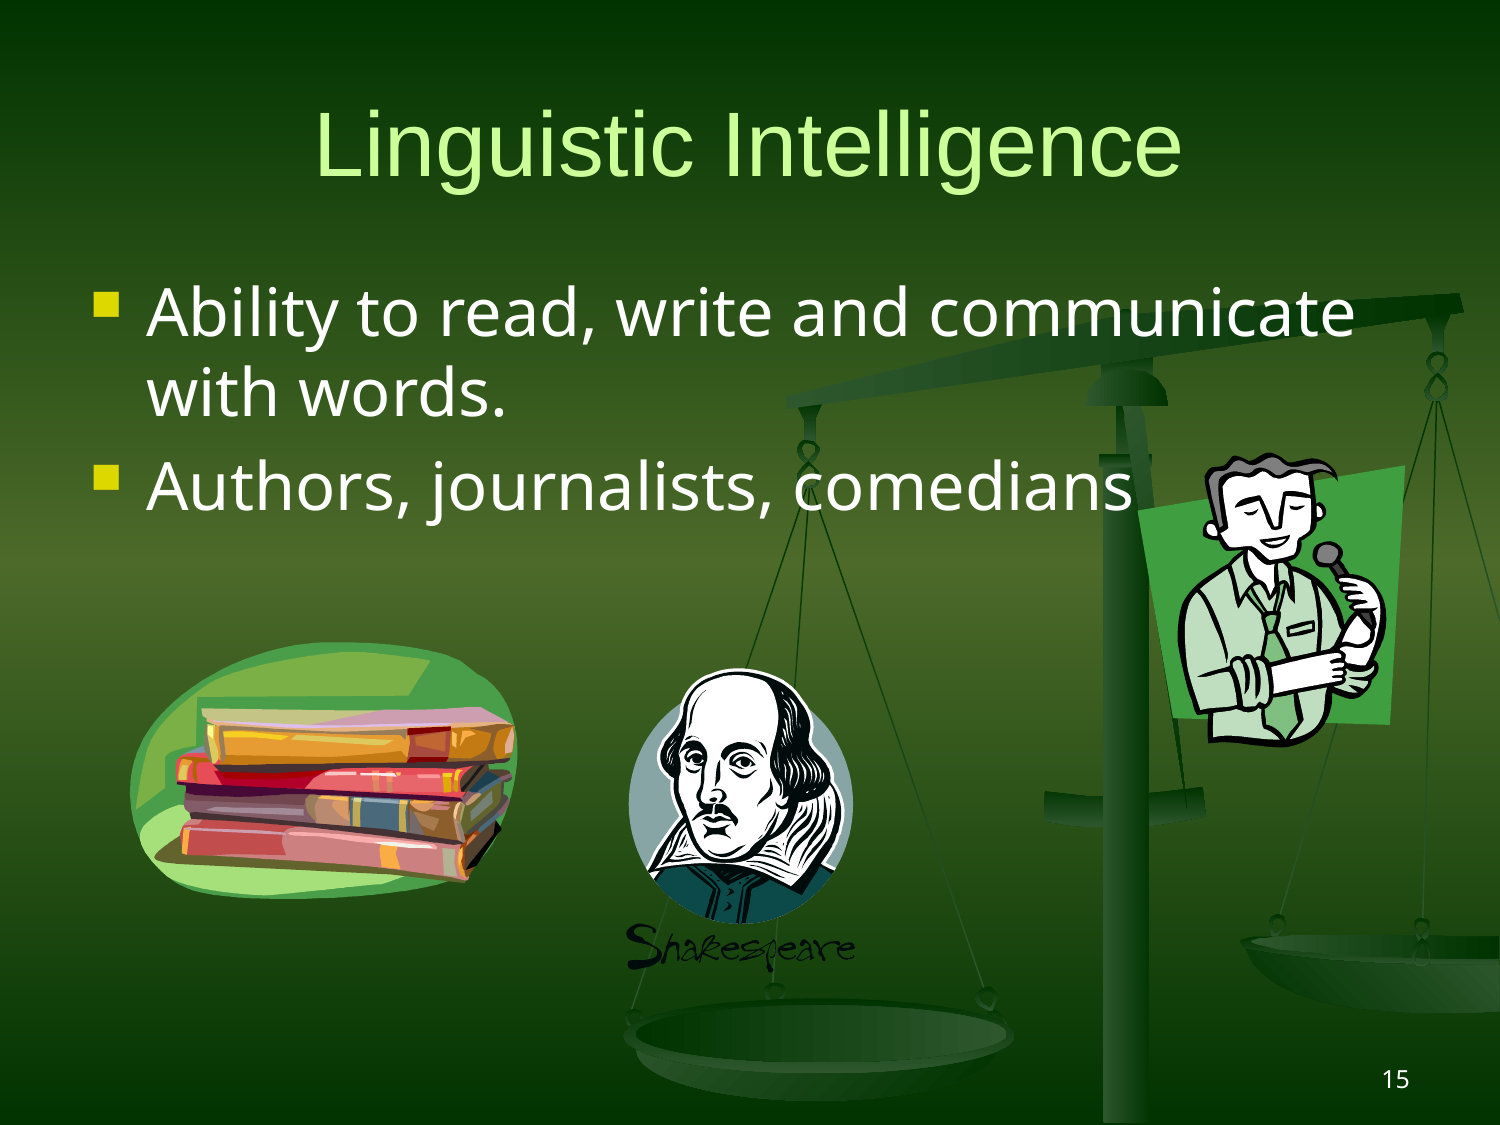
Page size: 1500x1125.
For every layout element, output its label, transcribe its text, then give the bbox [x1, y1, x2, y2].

picture [124, 637, 523, 905]
picture [1137, 449, 1406, 749]
title Linguistic Intelligence [74, 45, 1426, 234]
list Ability to read, write and communicate with words. Authors, journalists, comedians [74, 262, 1426, 1006]
picture [624, 662, 856, 974]
slide_number 15 [1074, 1029, 1426, 1106]
